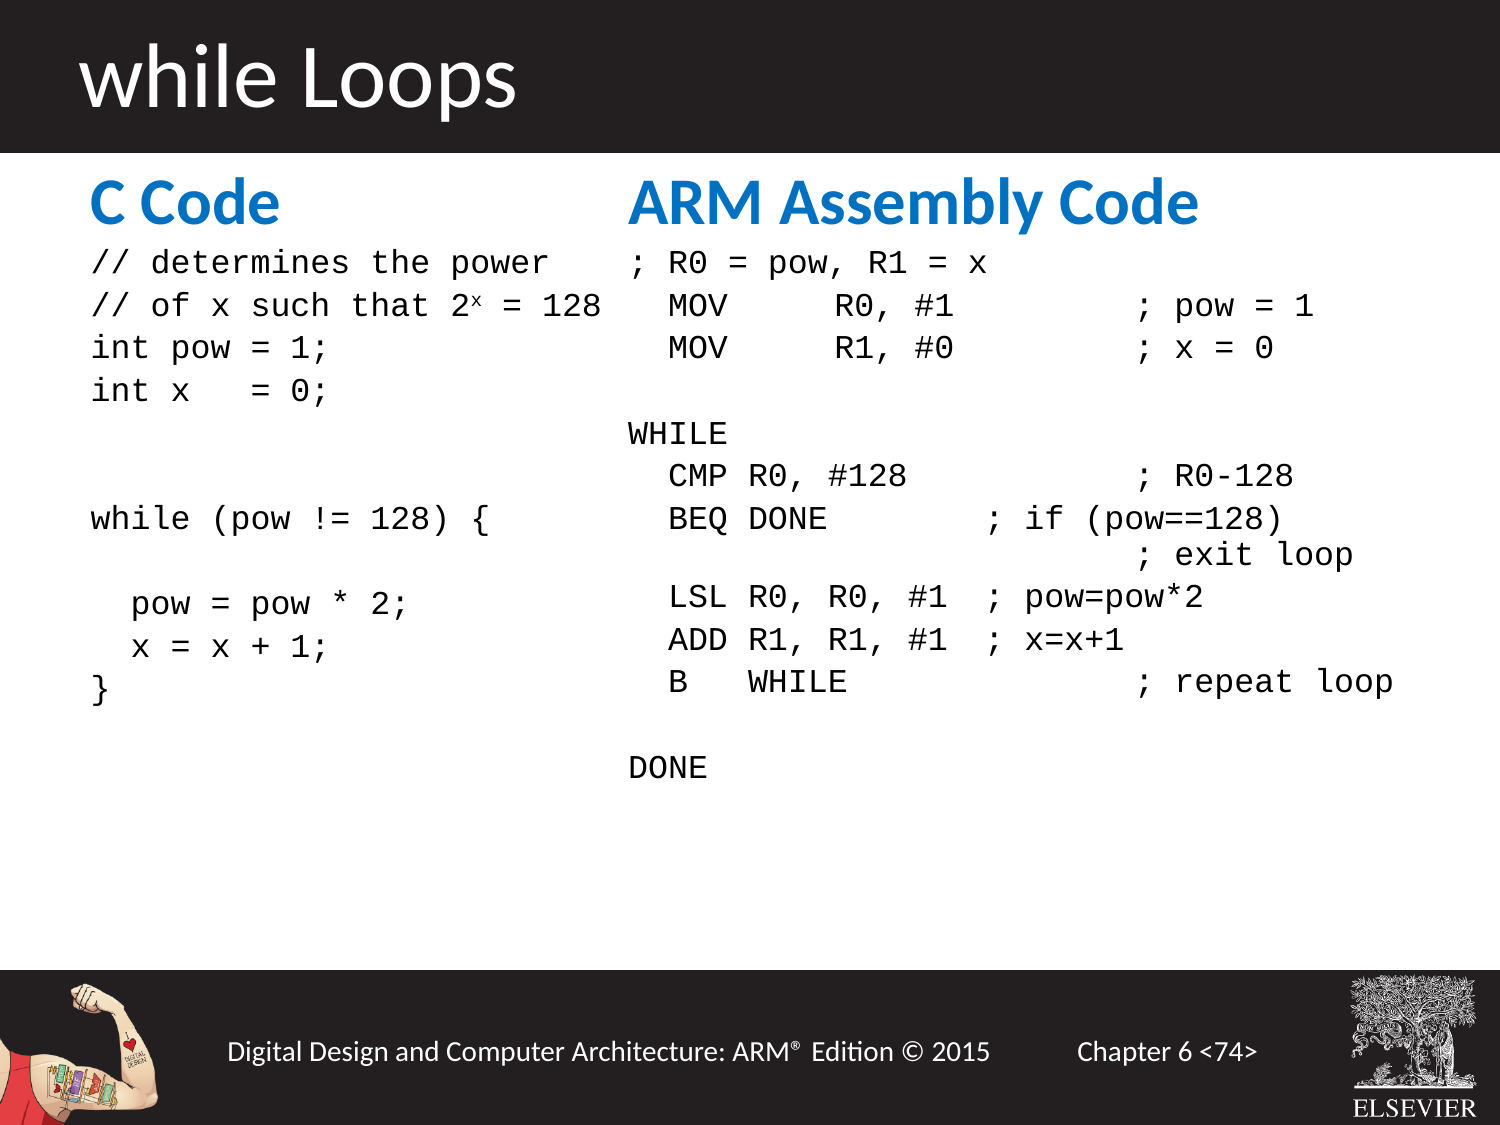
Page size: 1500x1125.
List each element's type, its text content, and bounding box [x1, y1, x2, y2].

text_box while Loops [63, 8, 1488, 133]
text_box ARM Assembly Code ; R0 = pow, R1 = x MOV R0, #1 ; pow = 1 MOV R1, #0 ; x = 0 WHILE CMP R0, #128 ; R0-128 BEQ DONE ; if (pow==128) ; exit loop LSL R0, R0, #1 ; pow=pow*2 ADD R1, R1, #1 ; x=x+1 B WHILE ; repeat loop DONE [613, 159, 1426, 835]
text_box C Code // determines the power // of x such that 2x = 128 int pow = 1; int x = 0; while (pow != 128) { pow = pow * 2; x = x + 1; } [75, 159, 726, 847]
picture [0, 979, 163, 1125]
text_box [87, 835, 1413, 1025]
picture [1350, 974, 1477, 1117]
